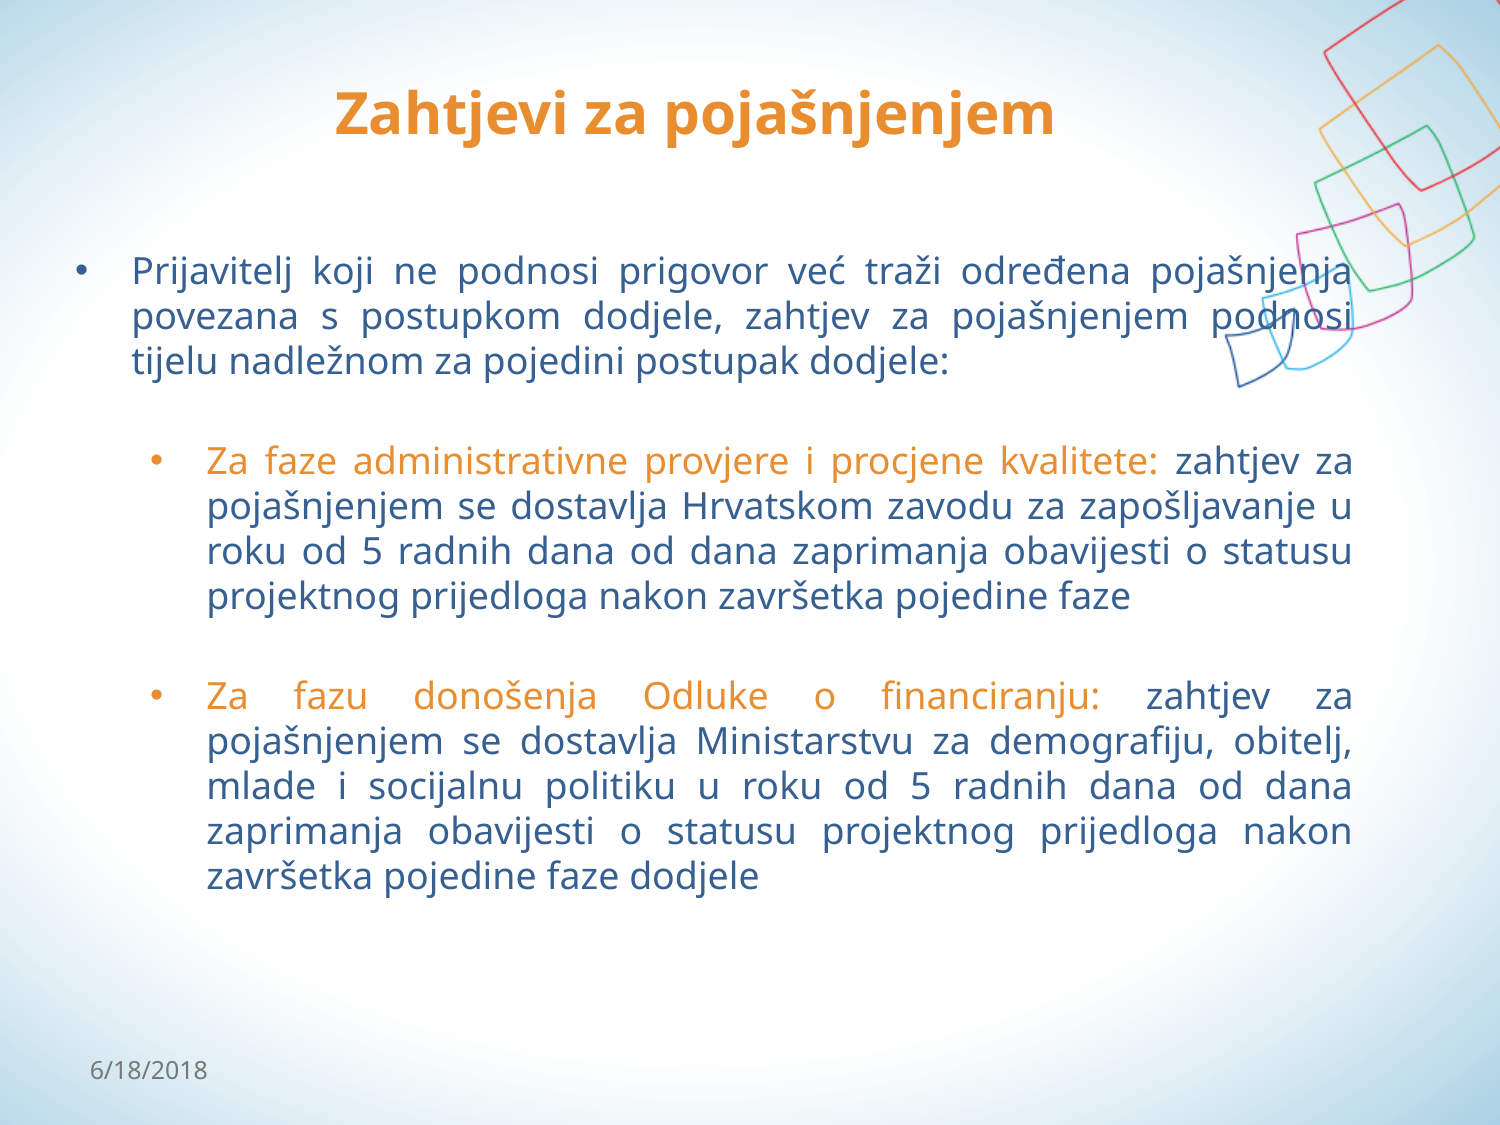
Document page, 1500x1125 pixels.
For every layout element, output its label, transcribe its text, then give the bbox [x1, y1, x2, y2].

title Zahtjevi za pojašnjenjem [109, 17, 1298, 206]
text_box Prijavitelj koji ne podnosi prigovor već traži određena pojašnjenja povezana s postupkom dodjele, zahtjev za pojašnjenjem podnosi tijelu nadležnom za pojedini postupak dodjele: Za faze administrativne provjere i procjene kvalitete: zahtjev za pojašnjenjem se dostavlja Hrvatskom zavodu za zapošljavanje u roku od 5 radnih dana od dana zaprimanja obavijesti o statusu projektnog prijedloga nakon završetka pojedine faze Za fazu donošenja Odluke o financiranju: zahtjev za pojašnjenjem se dostavlja Ministarstvu za demografiju, obitelj, mlade i socijalnu politiku u roku od 5 radnih dana od dana zaprimanja obavijesti o statusu projektnog prijedloga nakon završetka pojedine faze dodjele [60, 239, 1369, 993]
